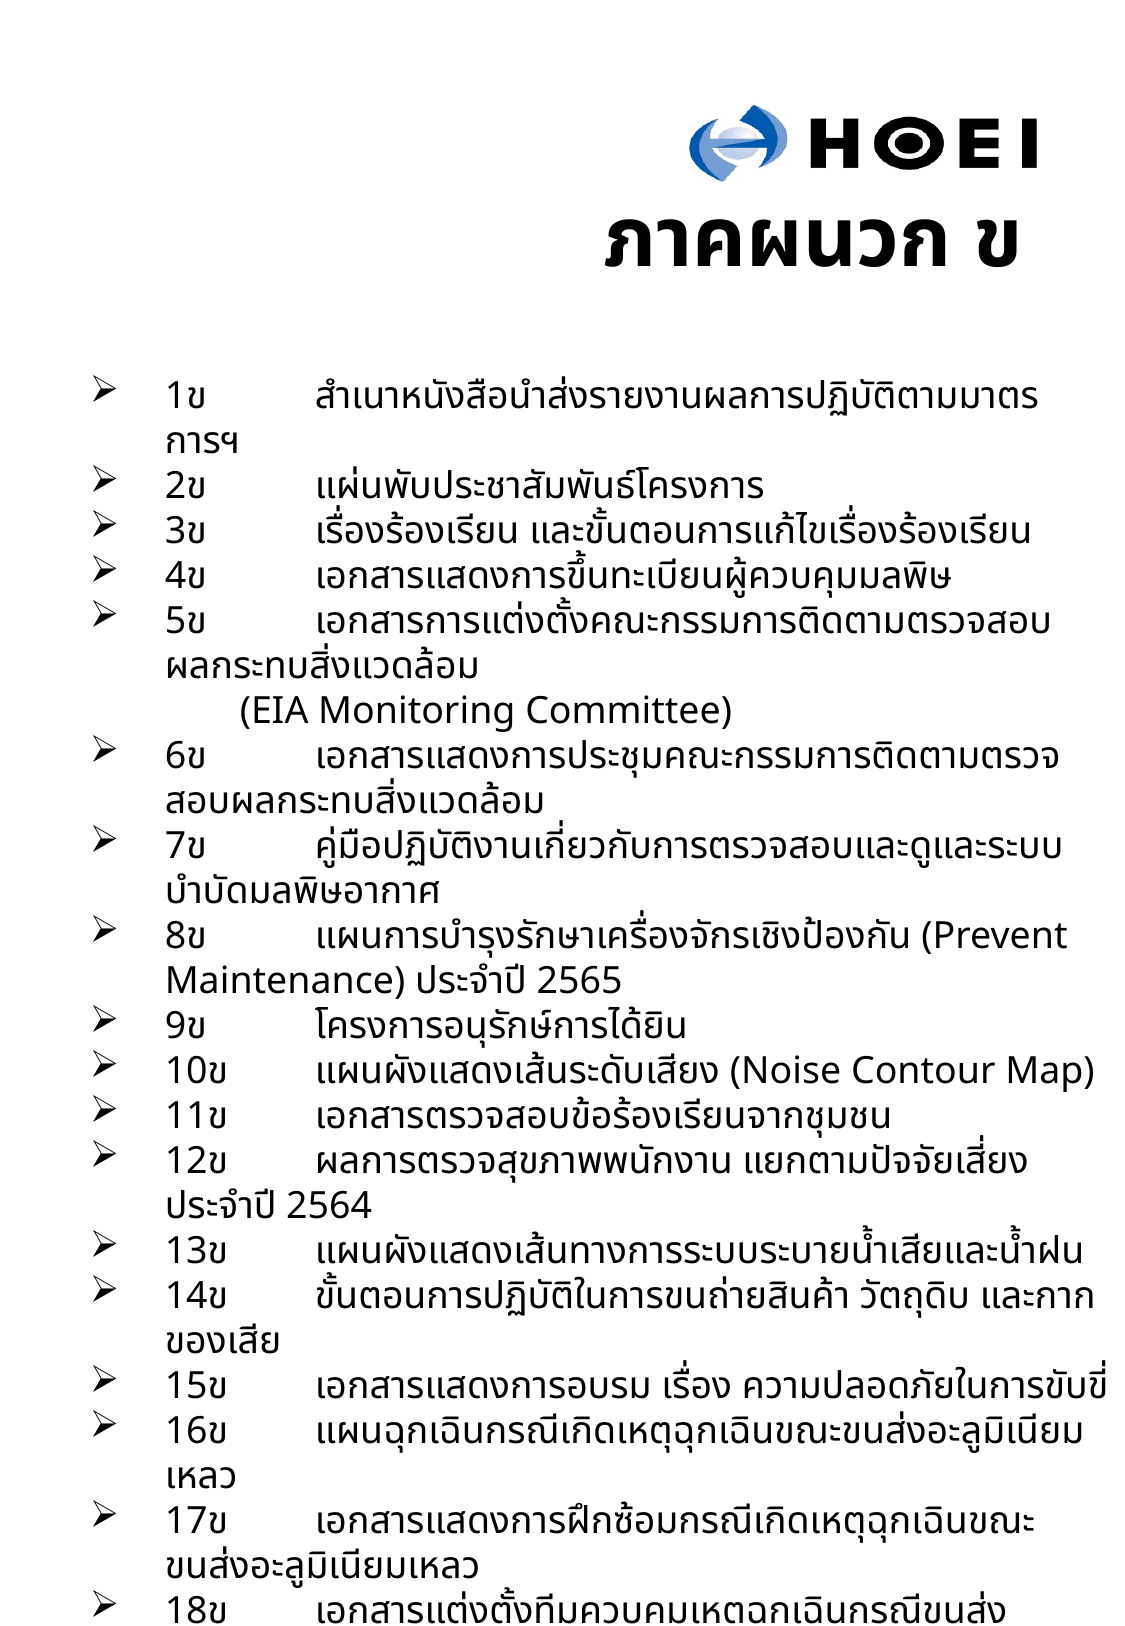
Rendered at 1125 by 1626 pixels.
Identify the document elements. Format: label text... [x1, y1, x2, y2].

text_box 1ข สำเนาหนังสือนำส่งรายงานผลการปฏิบัติตามมาตรการฯ 2ข แผ่นพับประชาสัมพันธ์โครงการ 3ข เรื่องร้องเรียน และขั้นตอนการแก้ไขเรื่องร้องเรียน 4ข เอกสารแสดงการขึ้นทะเบียนผู้ควบคุมมลพิษ 5ข เอกสารการแต่งตั้งคณะกรรมการติดตามตรวจสอบผลกระทบสิ่งแวดล้อม (EIA Monitoring Committee) 6ข เอกสารแสดงการประชุมคณะกรรมการติดตามตรวจสอบผลกระทบสิ่งแวดล้อม 7ข คู่มือปฏิบัติงานเกี่ยวกับการตรวจสอบและดูและระบบบำบัดมลพิษอากาศ 8ข แผนการบำรุงรักษาเครื่องจักรเชิงป้องกัน (Prevent Maintenance) ประจำปี 2565 9ข โครงการอนุรักษ์การได้ยิน 10ข แผนผังแสดงเส้นระดับเสียง (Noise Contour Map) 11ข เอกสารตรวจสอบข้อร้องเรียนจากชุมชน 12ข ผลการตรวจสุขภาพพนักงาน แยกตามปัจจัยเสี่ยง ประจำปี 2564 13ข แผนผังแสดงเส้นทางการระบบระบายน้ำเสียและน้ำฝน 14ข ขั้นตอนการปฏิบัติในการขนถ่ายสินค้า วัตถุดิบ และกากของเสีย 15ข เอกสารแสดงการอบรม เรื่อง ความปลอดภัยในการขับขี่ 16ข แผนฉุกเฉินกรณีเกิดเหตุฉุกเฉินขณะขนส่งอะลูมิเนียมเหลว 17ข เอกสารแสดงการฝึกซ้อมกรณีเกิดเหตุฉุกเฉินขณะขนส่งอะลูมิเนียมเหลว 18ข เอกสารแต่งตั้งทีมควบคุมเหตุฉุกเฉินกรณีขนส่งอะลูมิเนียมเหลว 19ข สำเนากรมธรรม์ประกันภัยรับผิดชอบต่อบุคคลภายนอก ต่อชีวิต ร่างกาย หรืออนามัย ต่อรถขนส่งอะลูมิเนียมเหลว 20ข ใบกำกับการขนส่งของเสีย (Manifest) 21ข หนังสือการขอขยายเวลาในการกักเก็บสิ่งปฏิกูลหรือวัสดุไม่ใช้แล้วในบริเวณโรงงาน (สก.1) 22ข หนังสือแจ้งผลการพิจารณาการขออนุญาตให้นำสิ่งปฏิกูลหรือวัสดุที่ไม่ใช้แล้ว ออกนอกบริเวณโรงงาน (สก.2) [74, 363, 1125, 1625]
text_box ภาคผนวก ข [48, 175, 1038, 291]
picture [687, 103, 1038, 183]
